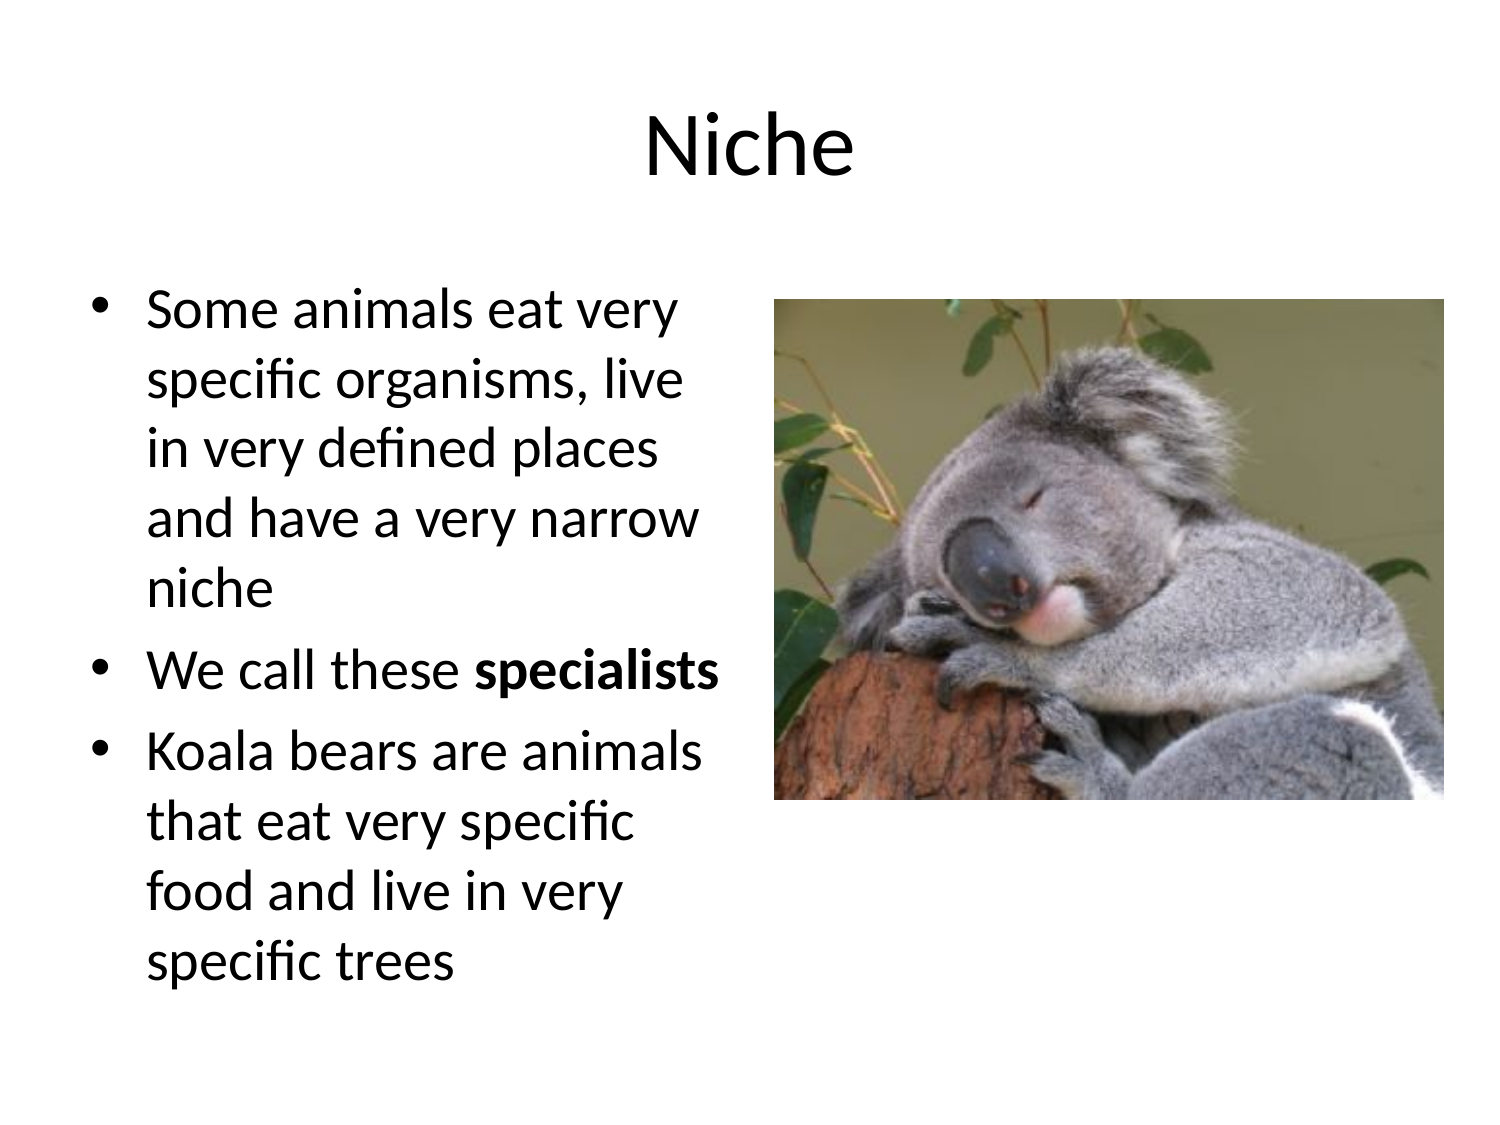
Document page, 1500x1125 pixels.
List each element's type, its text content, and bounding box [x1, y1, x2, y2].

list Some animals eat very specific organisms, live in very defined places and have a very narrow niche We call these specialists Koala bears are animals that eat very specific food and live in very specific trees [75, 262, 738, 1005]
picture [774, 299, 1444, 801]
title Niche [75, 45, 1425, 233]
